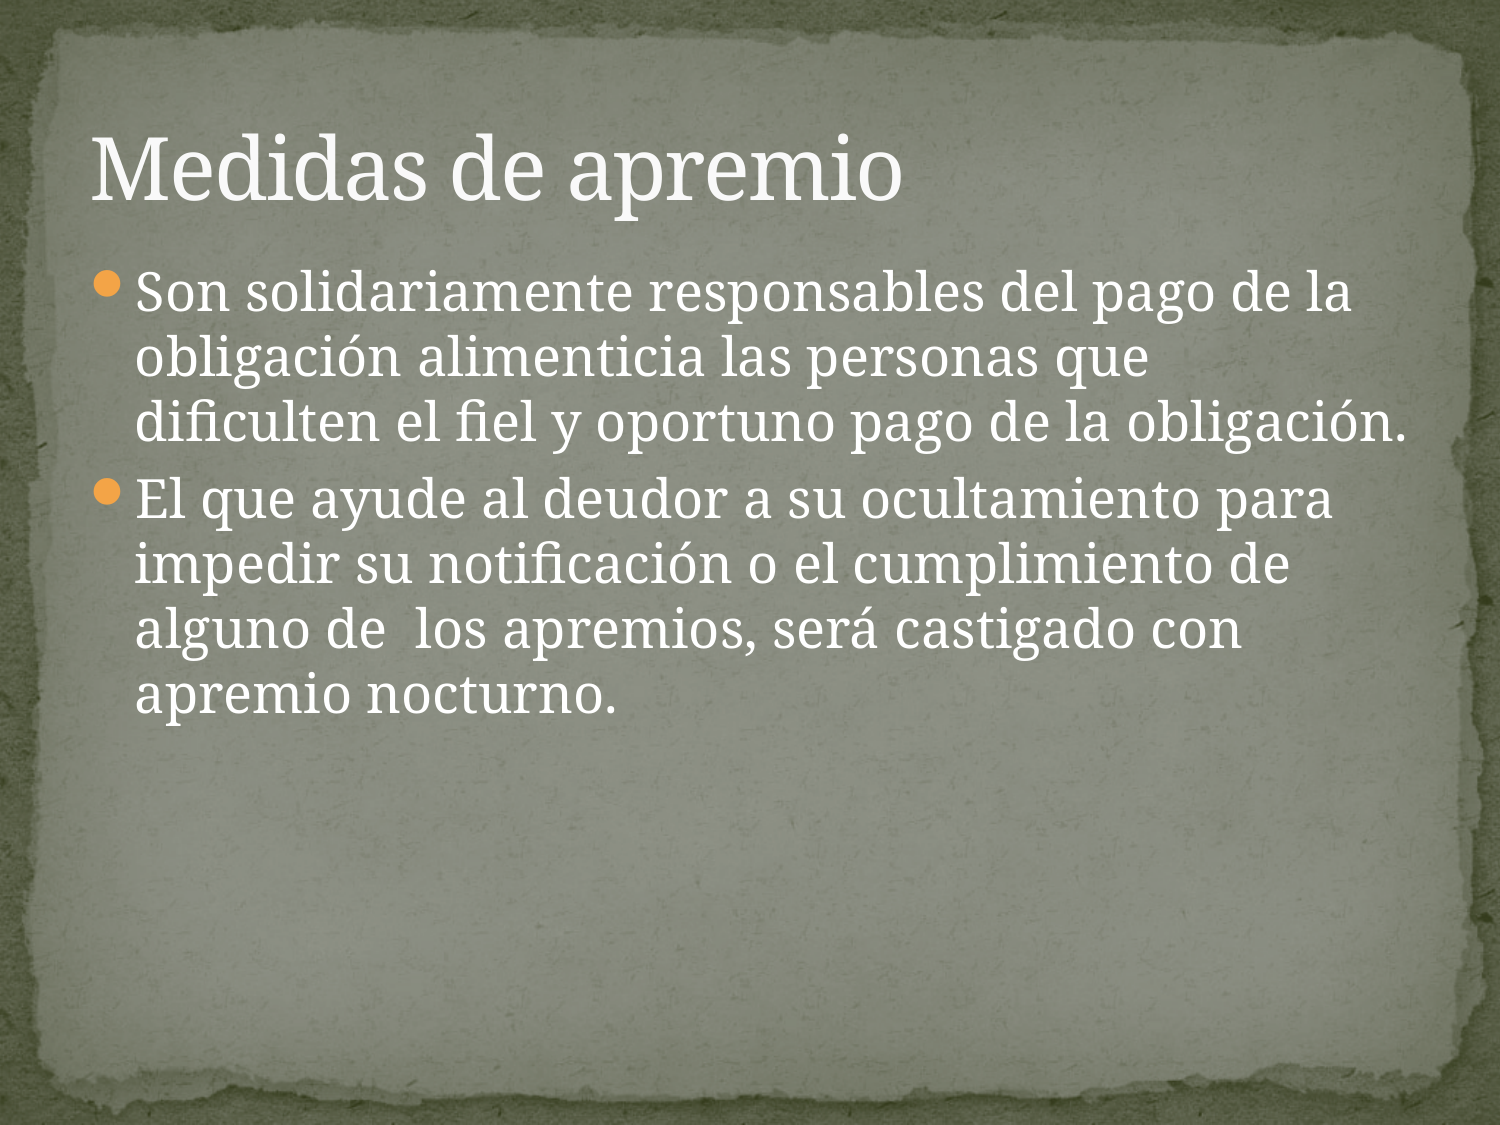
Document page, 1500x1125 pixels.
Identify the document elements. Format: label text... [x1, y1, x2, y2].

title Medidas de apremio [74, 24, 1425, 225]
list Son solidariamente responsables del pago de la obligación alimenticia las personas que dificulten el fiel y oportuno pago de la obligación. El que ayude al deudor a su ocultamiento para impedir su notificación o el cumplimiento de alguno de los apremios, será castigado con apremio nocturno. [75, 249, 1425, 1000]
